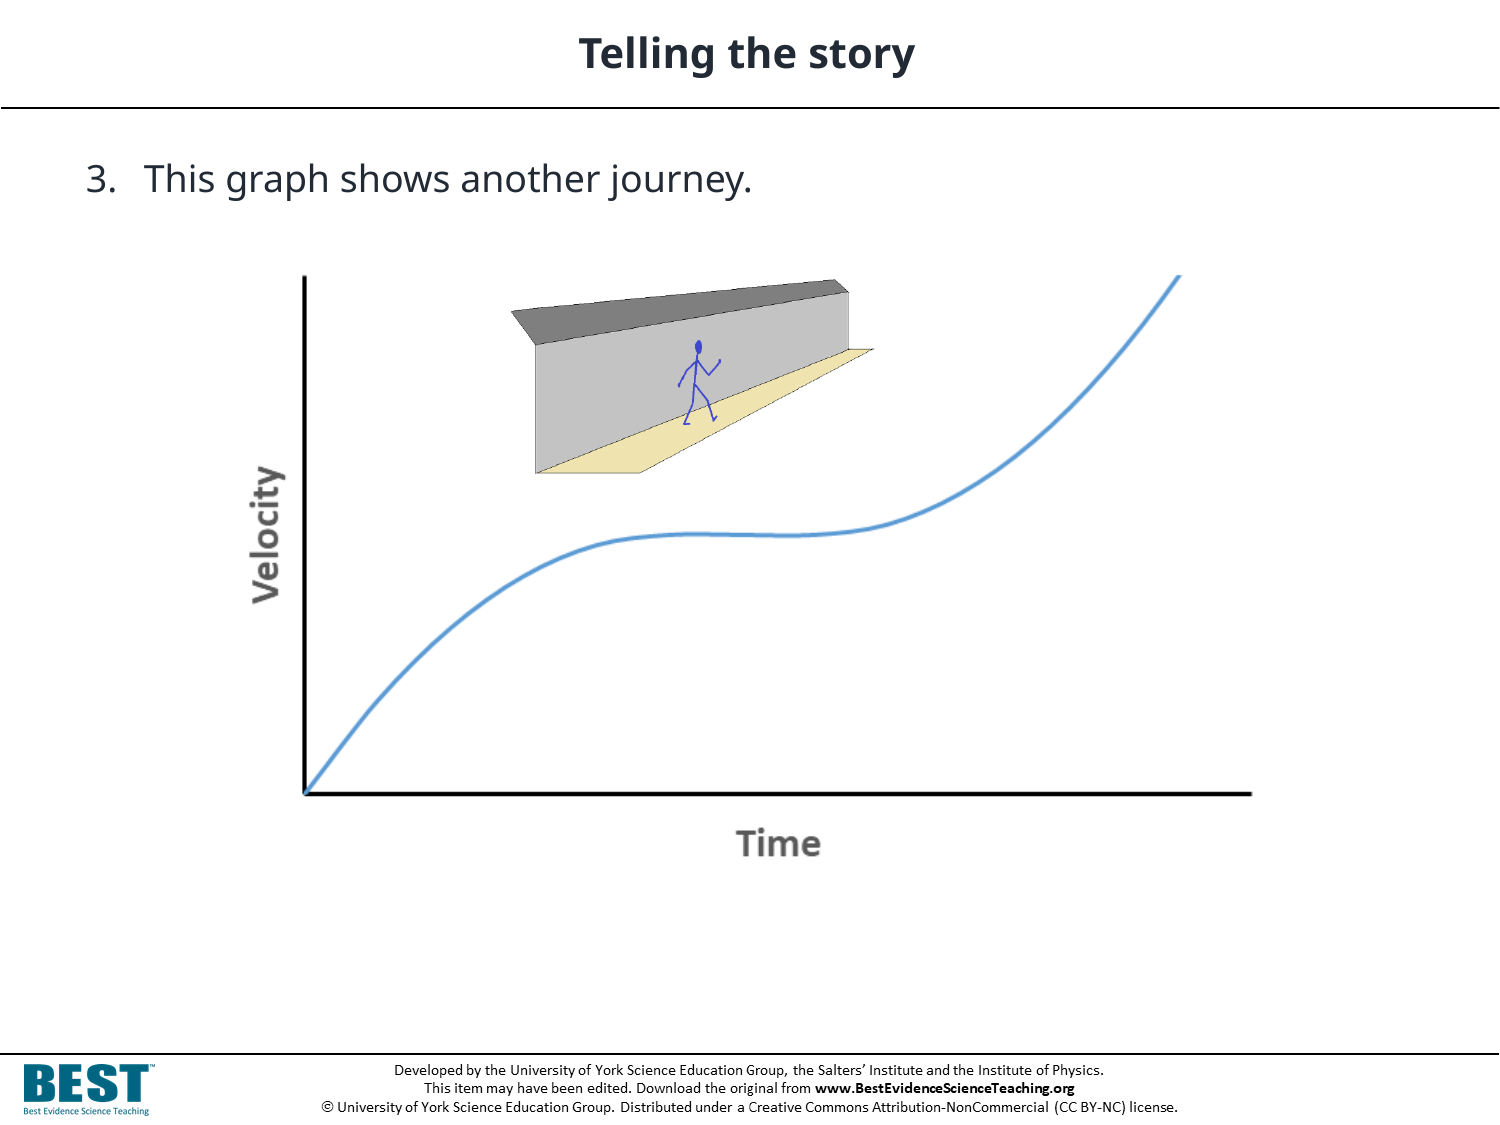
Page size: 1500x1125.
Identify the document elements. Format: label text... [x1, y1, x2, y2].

picture [0, 107, 1500, 1125]
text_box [233, 261, 1267, 864]
text_box Telling the story [23, 4, 1471, 99]
